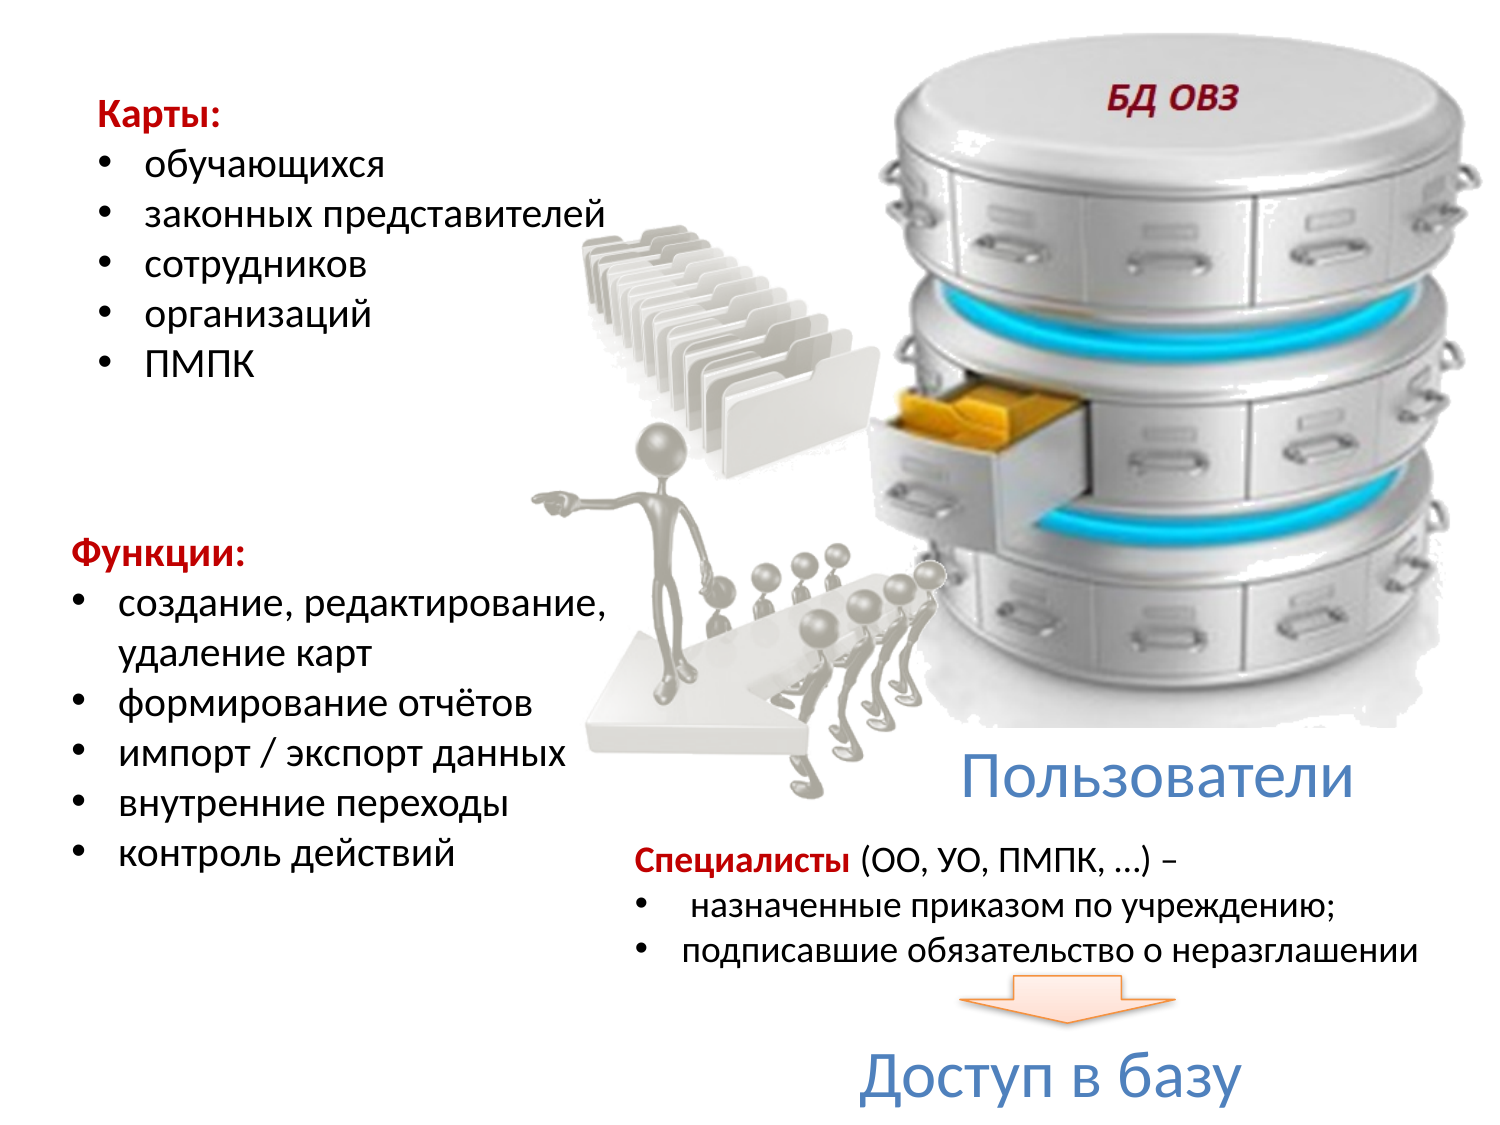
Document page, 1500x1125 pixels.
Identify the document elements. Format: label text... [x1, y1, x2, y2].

text_box Функции: создание, редактирование, удаление карт формирование отчётов импорт / экспорт данных внутренние переходы контроль действий [56, 517, 620, 883]
text_box Доступ в базу [844, 1023, 1259, 1119]
text_box Карты: обучающихся законных представителей сотрудников организаций ПМПК [82, 78, 647, 394]
text_box [959, 975, 1176, 1023]
picture [522, 18, 1500, 828]
text_box Специалисты (ОО, УО, ПМПК, …) – назначенные приказом по учреждению; подписавшие обязательство о неразглашении [620, 827, 1447, 978]
text_box Пользователи [960, 736, 1372, 819]
